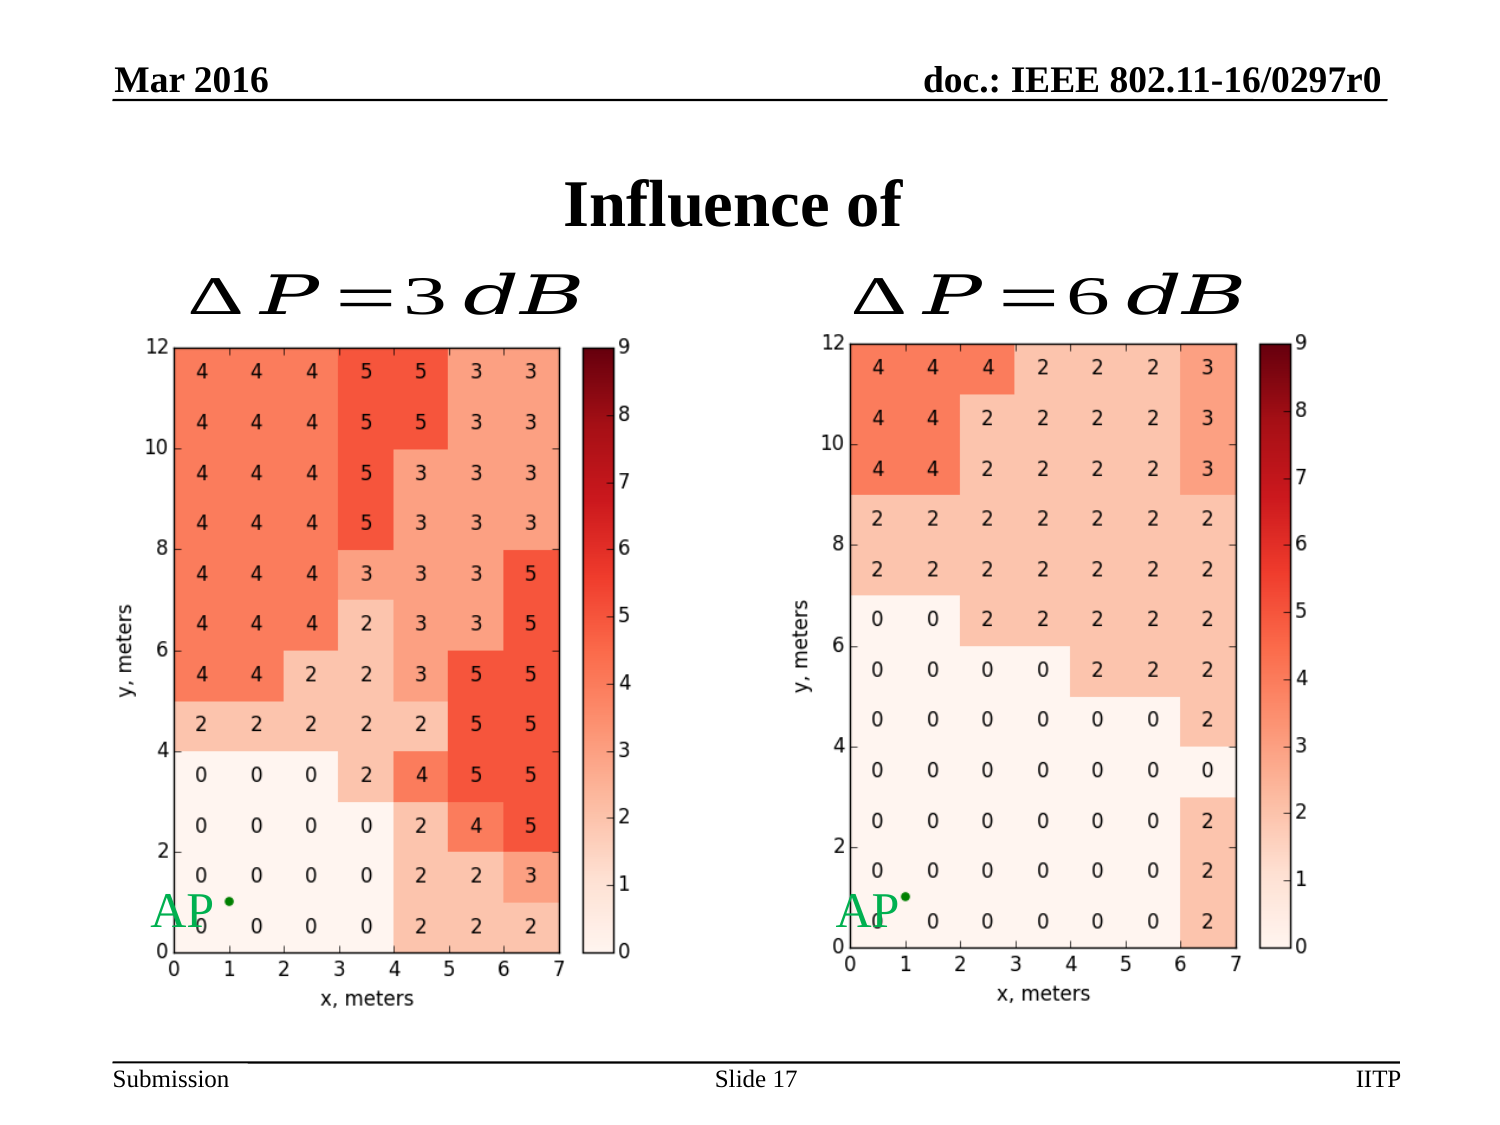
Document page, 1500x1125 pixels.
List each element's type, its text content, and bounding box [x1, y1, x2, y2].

slide_number Slide 17 [712, 1061, 801, 1093]
picture [96, 317, 677, 1027]
footer IITP [949, 1061, 1402, 1093]
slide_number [114, 54, 271, 101]
picture [773, 312, 1353, 1023]
